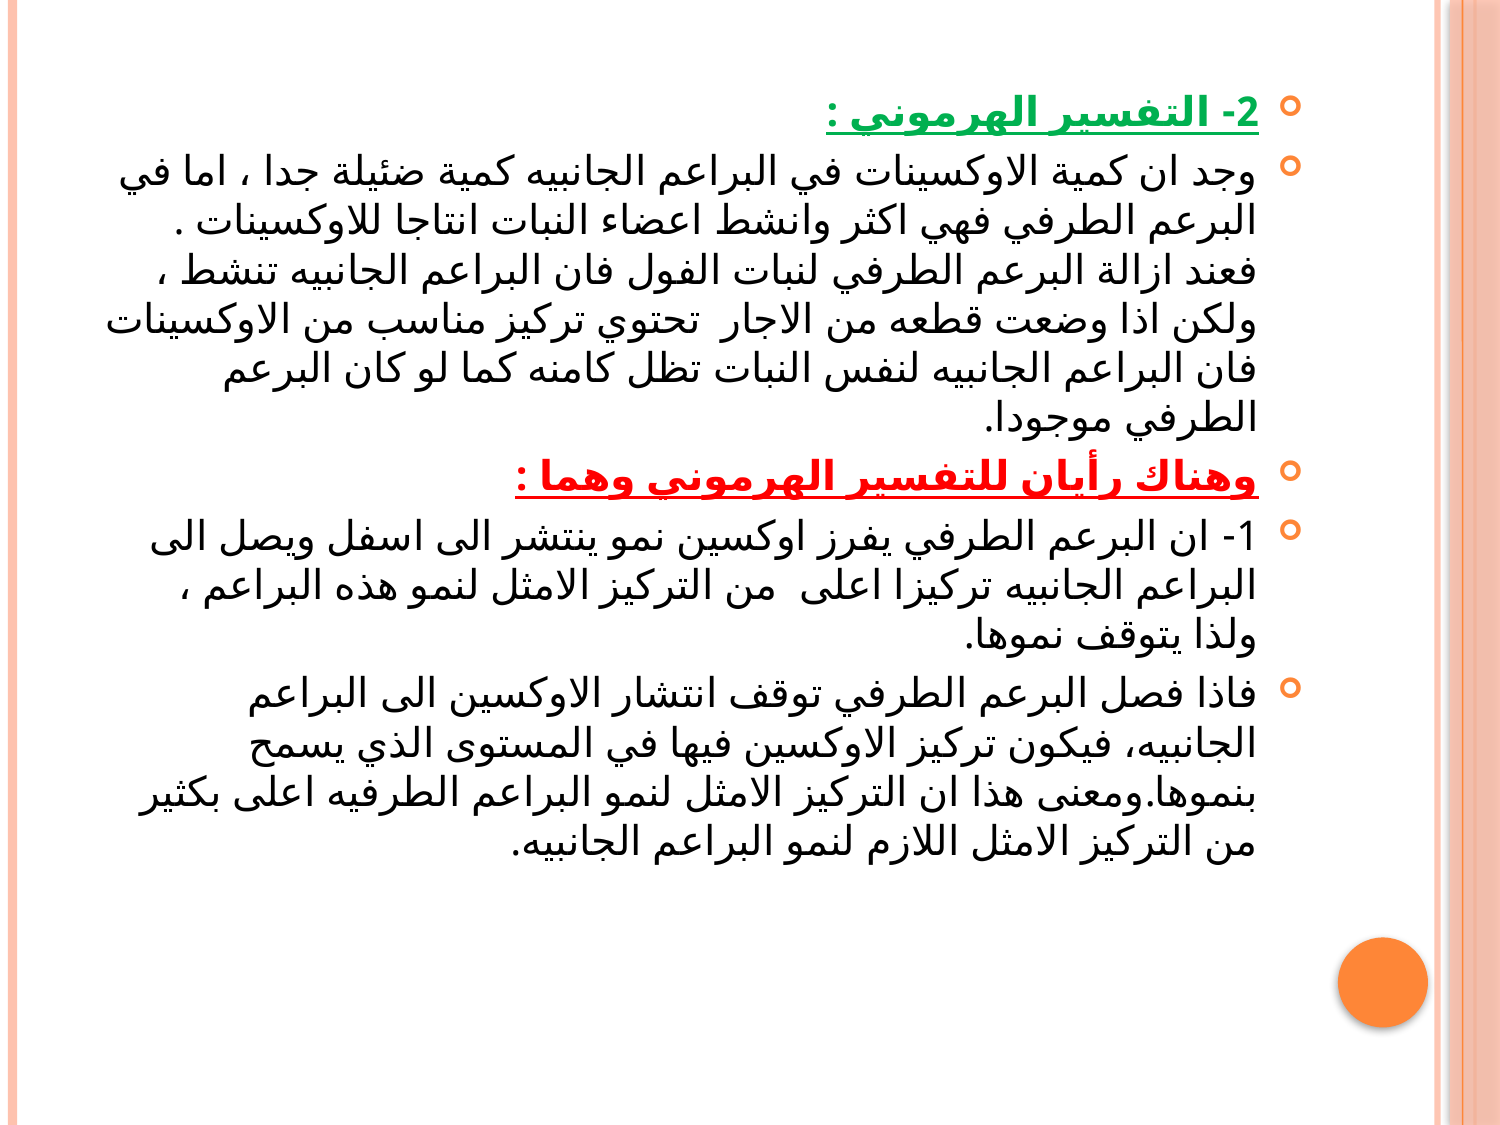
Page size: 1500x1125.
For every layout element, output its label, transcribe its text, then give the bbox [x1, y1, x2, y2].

list 2- التفسير الهرموني : وجد ان كمية الاوكسينات في البراعم الجانبيه كمية ضئيلة جدا ، اما في البرعم الطرفي فهي اكثر وانشط اعضاء النبات انتاجا للاوكسينات . فعند ازالة البرعم الطرفي لنبات الفول فان البراعم الجانبيه تنشط ، ولكن اذا وضعت قطعه من الاجار تحتوي تركيز مناسب من الاوكسينات فان البراعم الجانبيه لنفس النبات تظل كامنه كما لو كان البرعم الطرفي موجودا. وهناك رأيان للتفسير الهرموني وهما : 1- ان البرعم الطرفي يفرز اوكسين نمو ينتشر الى اسفل ويصل الى البراعم الجانبيه تركيزا اعلى من التركيز الامثل لنمو هذه البراعم ، ولذا يتوقف نموها. فاذا فصل البرعم الطرفي توقف انتشار الاوكسين الى البراعم الجانبيه، فيكون تركيز الاوكسين فيها في المستوى الذي يسمح بنموها.ومعنى هذا ان التركيز الامثل لنمو البراعم الطرفيه اعلى بكثير من التركيز الامثل اللازم لنمو البراعم الجانبيه. [88, 78, 1314, 878]
